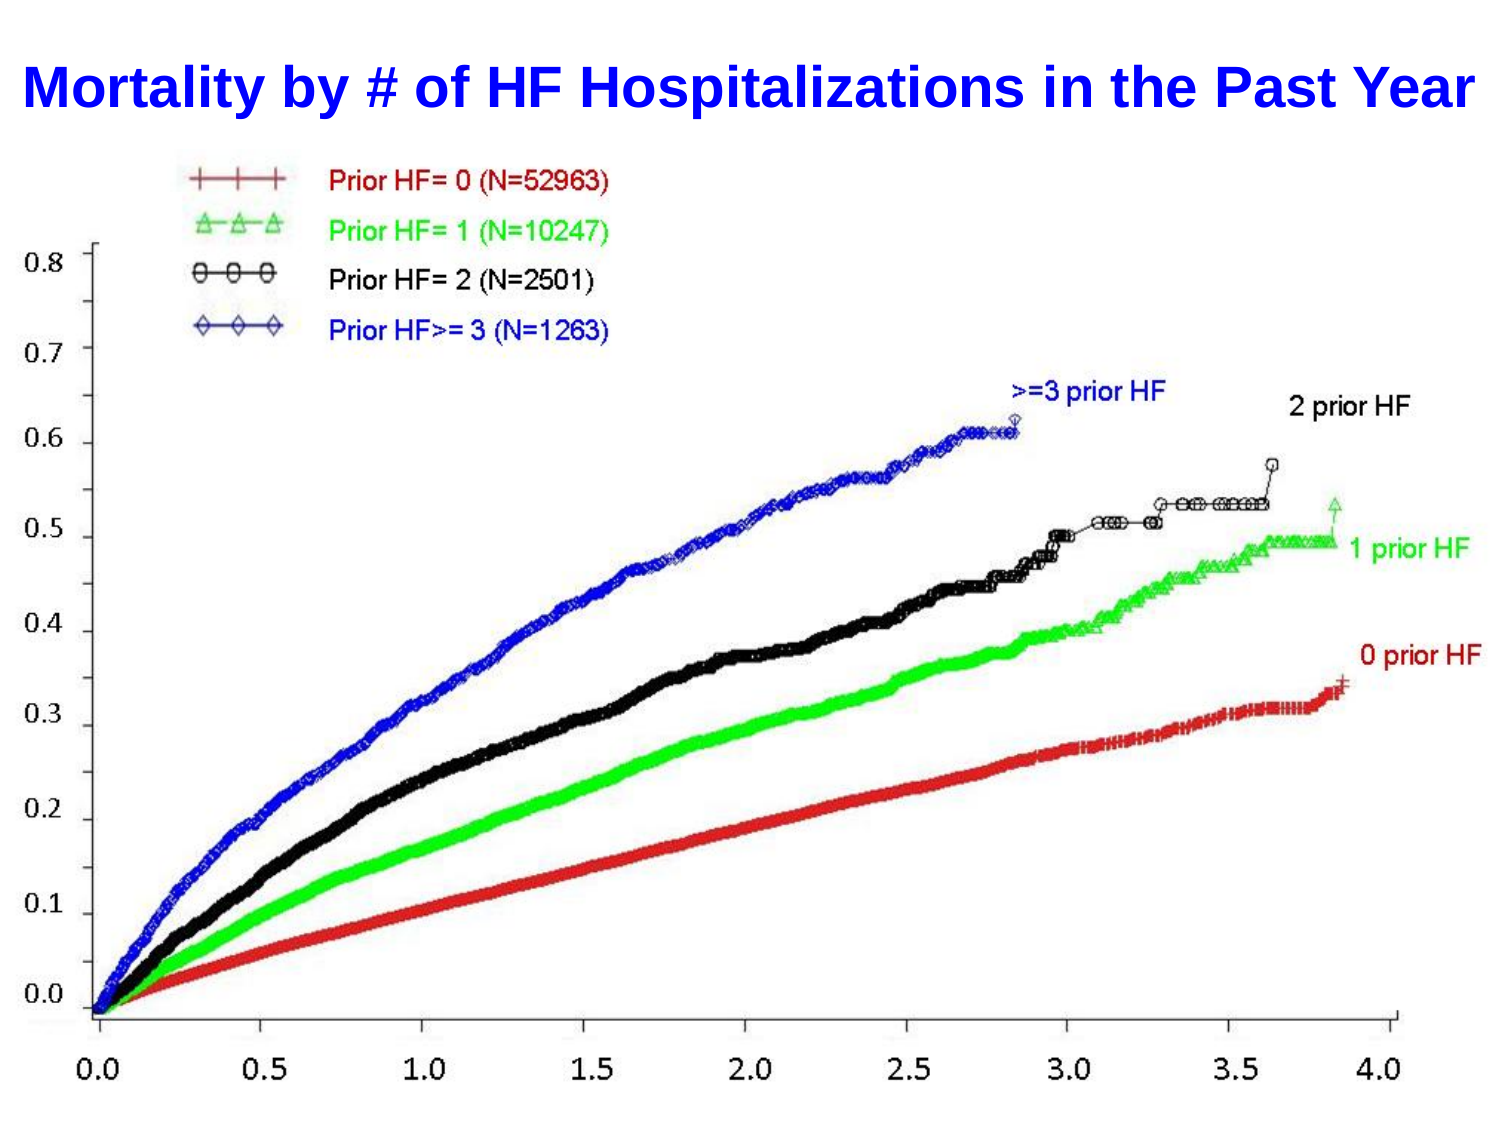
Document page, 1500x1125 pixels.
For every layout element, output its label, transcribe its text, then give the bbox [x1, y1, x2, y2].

title Mortality by # of HF Hospitalizations in the Past Year [0, 50, 1500, 238]
picture [12, 149, 1492, 1125]
